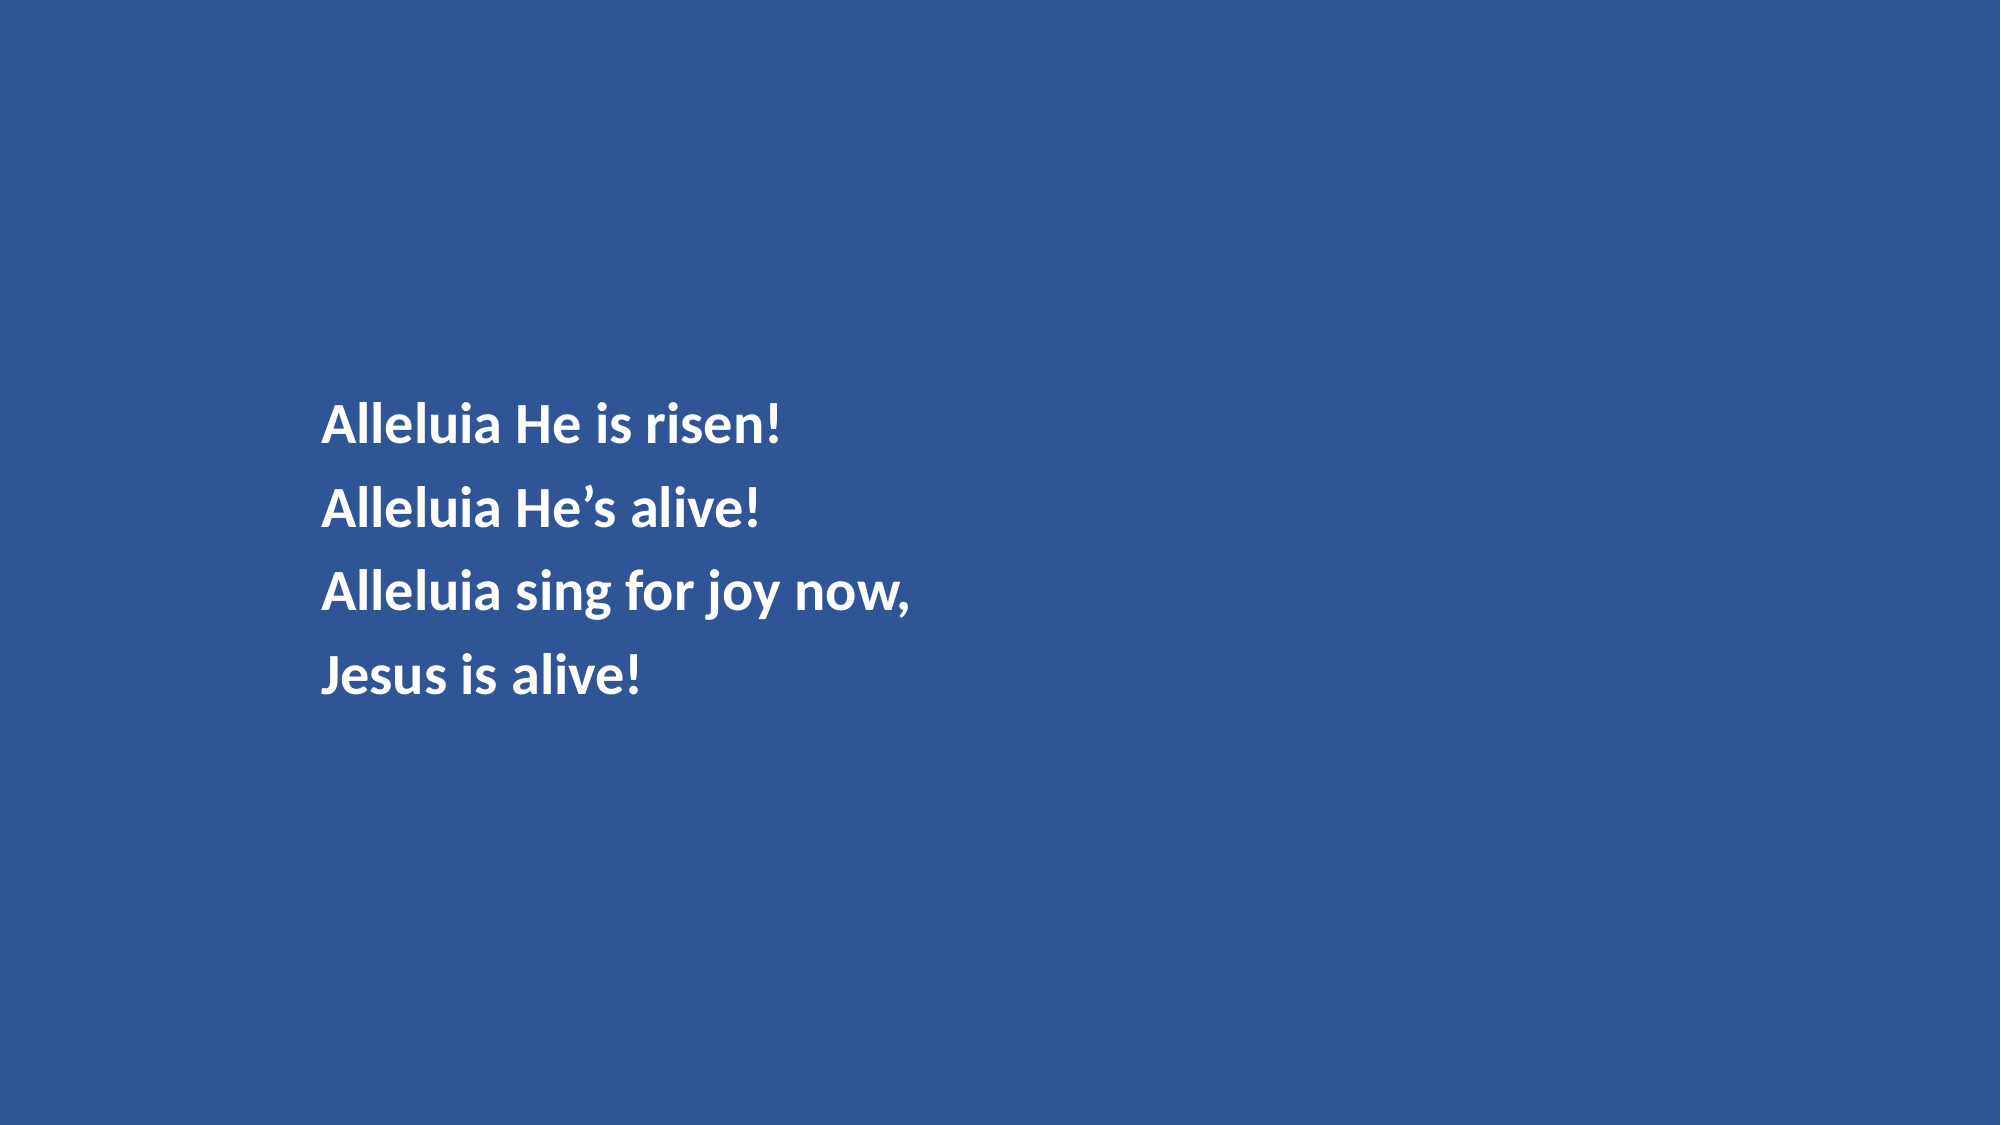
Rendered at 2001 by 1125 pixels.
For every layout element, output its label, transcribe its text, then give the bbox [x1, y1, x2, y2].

list Alleluia He is risen! Alleluia He’s alive! Alleluia sing for joy now, Jesus is alive! [306, 385, 1694, 740]
